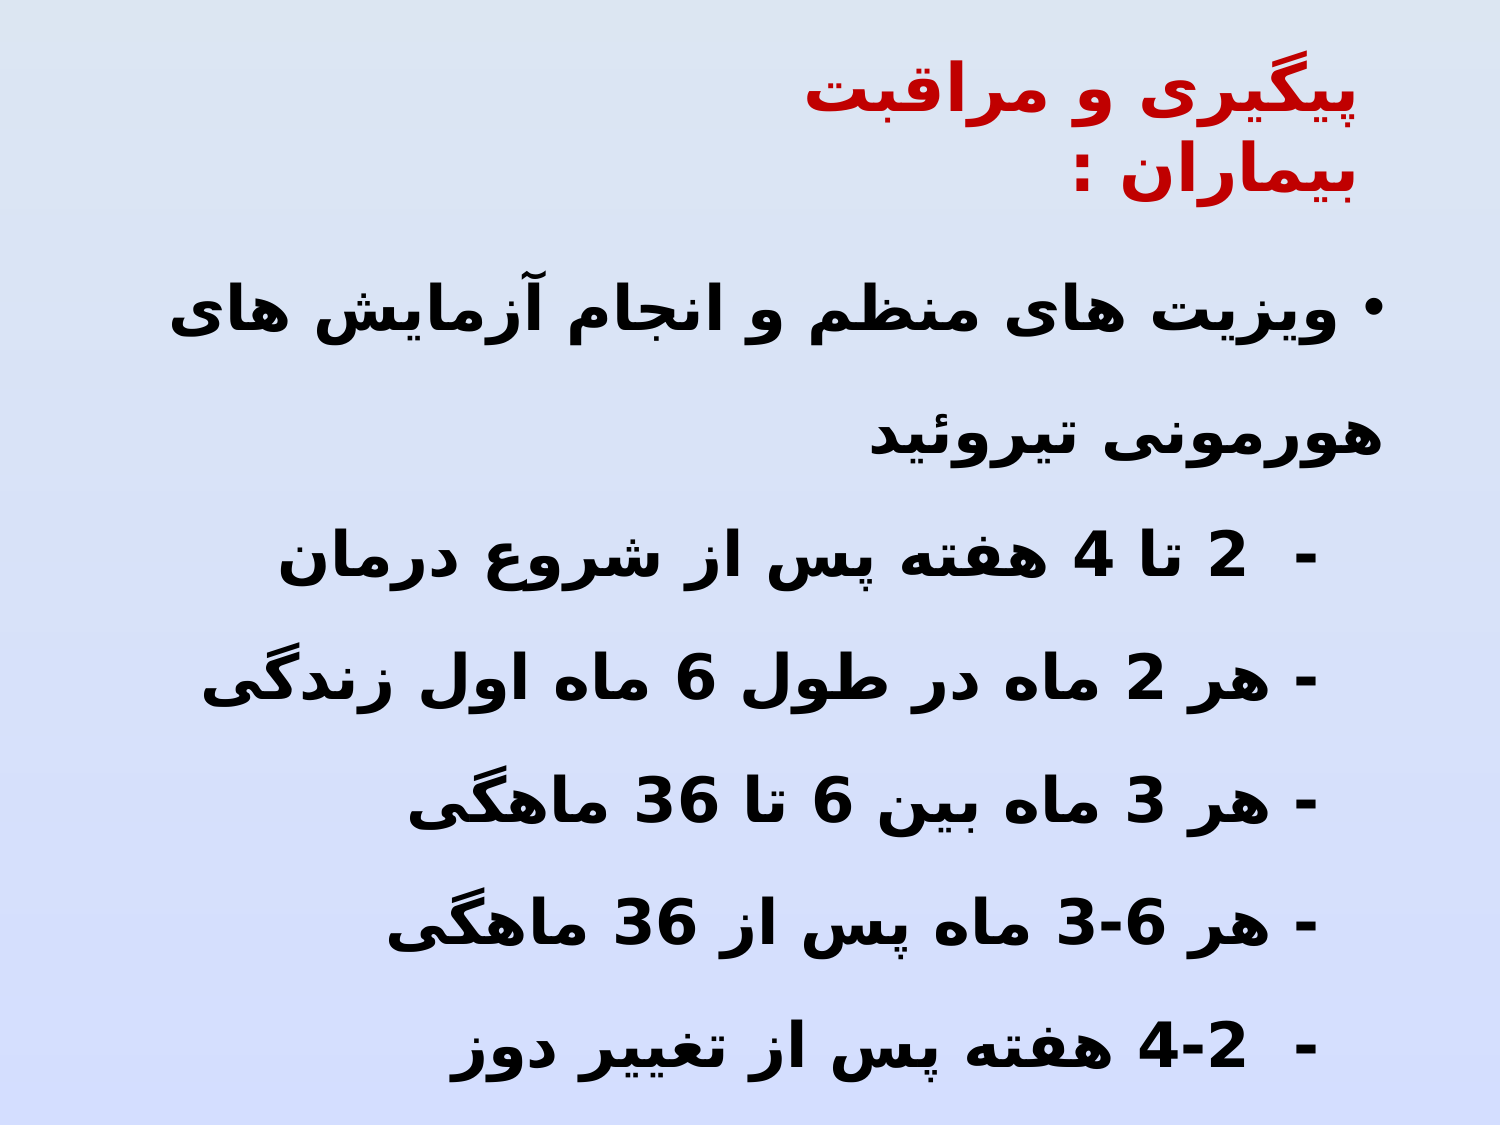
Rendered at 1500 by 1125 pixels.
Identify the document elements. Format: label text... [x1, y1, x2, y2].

text_box پیگیری و مراقبت بیماران : [562, 49, 1375, 200]
subtitle ویزیت های منظم و انجام آزمایش های هورمونی تیروئید - 2 تا 4 هفته پس از شروع درمان - هر 2 ماه در طول 6 ماه اول زندگی - هر 3 ماه بین 6 تا 36 ماهگی - هر 6-3 ماه پس از 36 ماهگی - 4-2 هفته پس از تغییر دوز لووتیروکسین اندازه گیری قد و وزن [87, 212, 1400, 1113]
